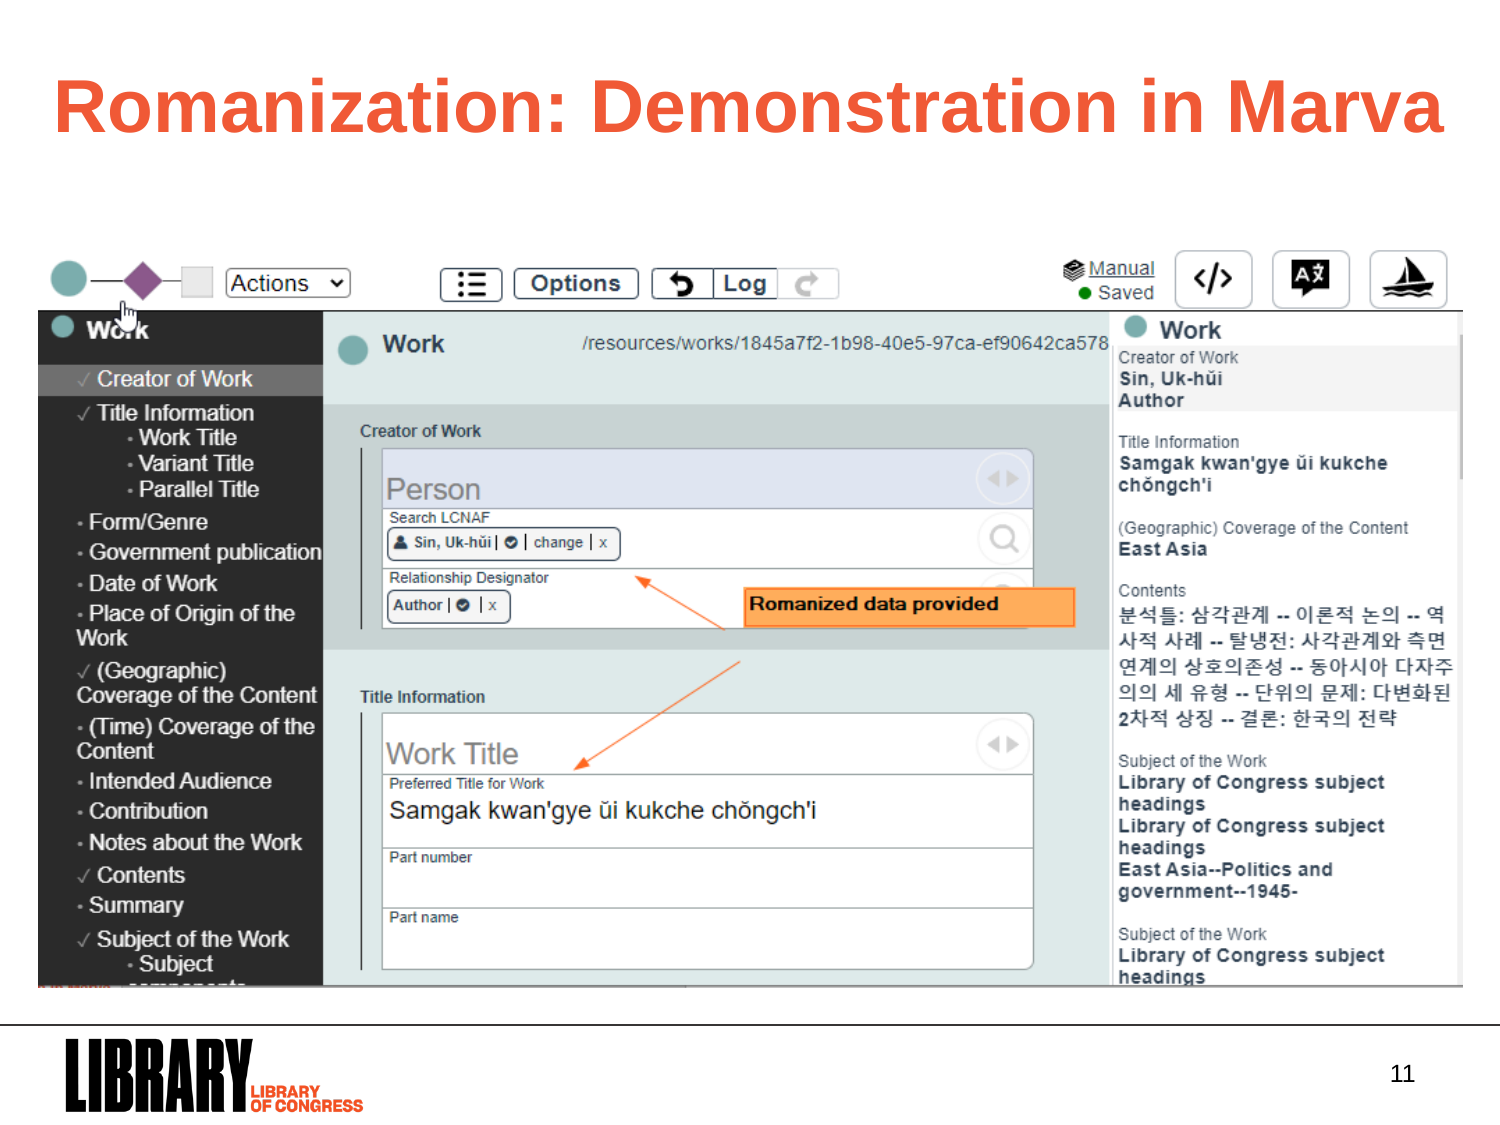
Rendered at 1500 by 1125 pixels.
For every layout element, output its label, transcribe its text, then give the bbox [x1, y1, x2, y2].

picture [62, 1035, 366, 1115]
text_box Romanization: Demonstration in Marva [38, 49, 1500, 155]
picture [38, 249, 1463, 988]
